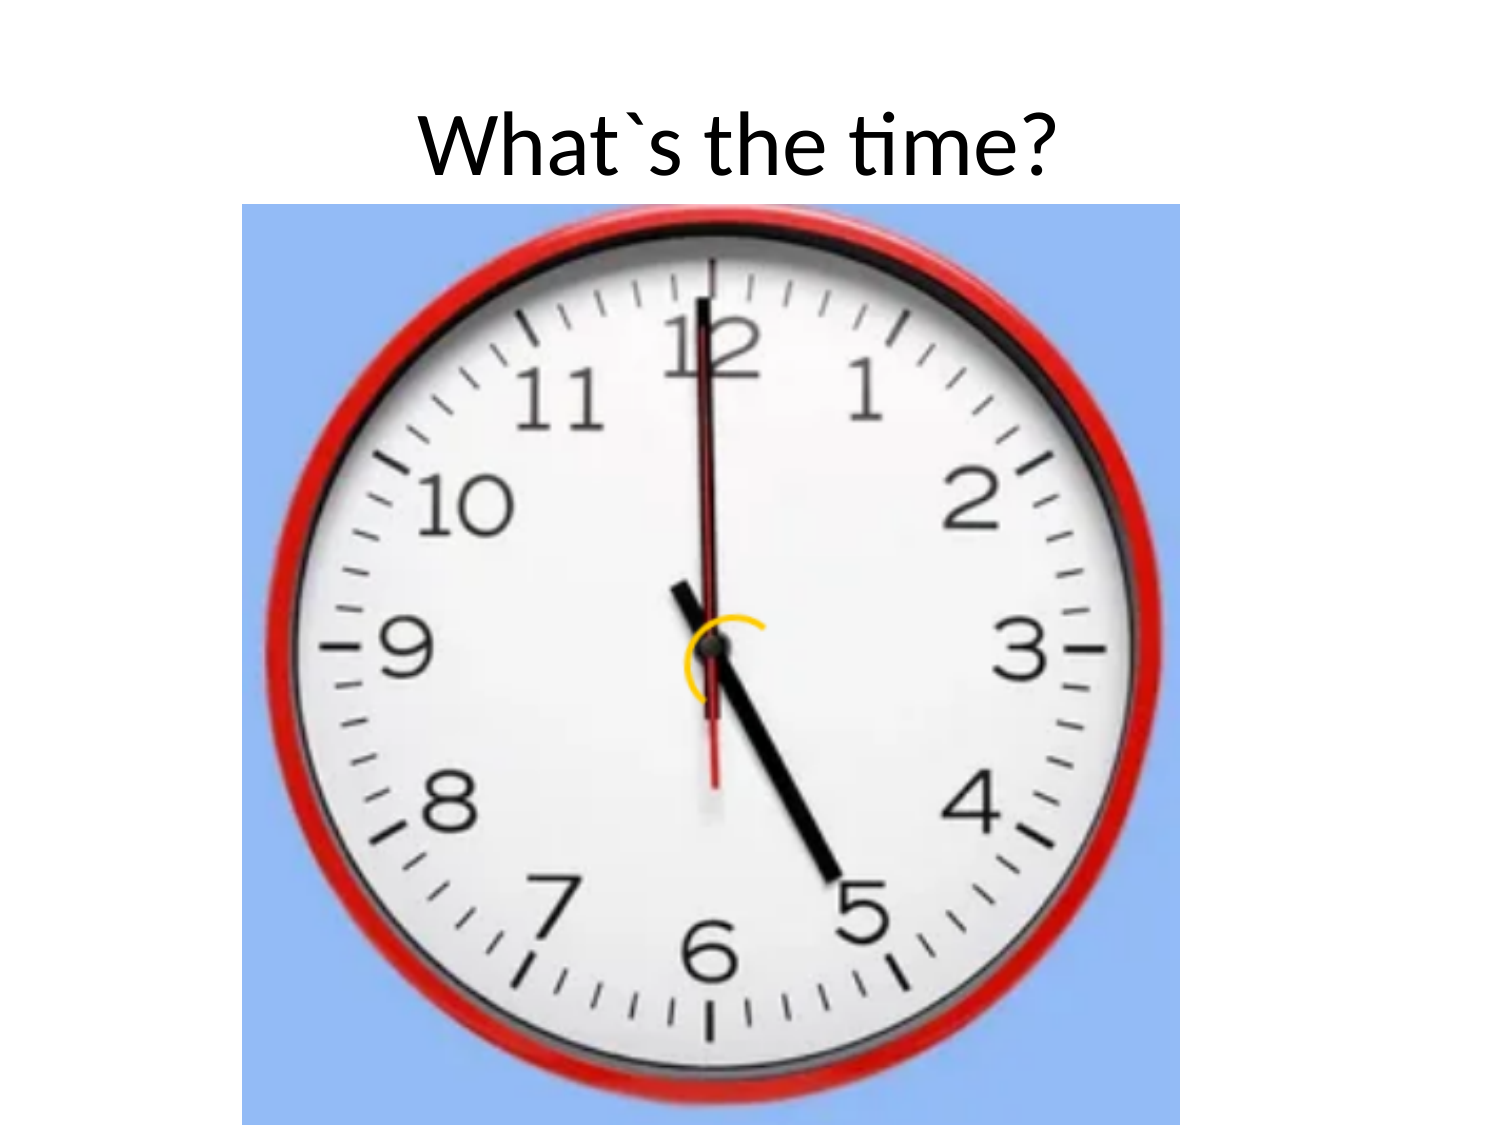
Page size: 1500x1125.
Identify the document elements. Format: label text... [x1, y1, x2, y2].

title What`s the time? [75, 45, 1425, 233]
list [241, 204, 1180, 1125]
